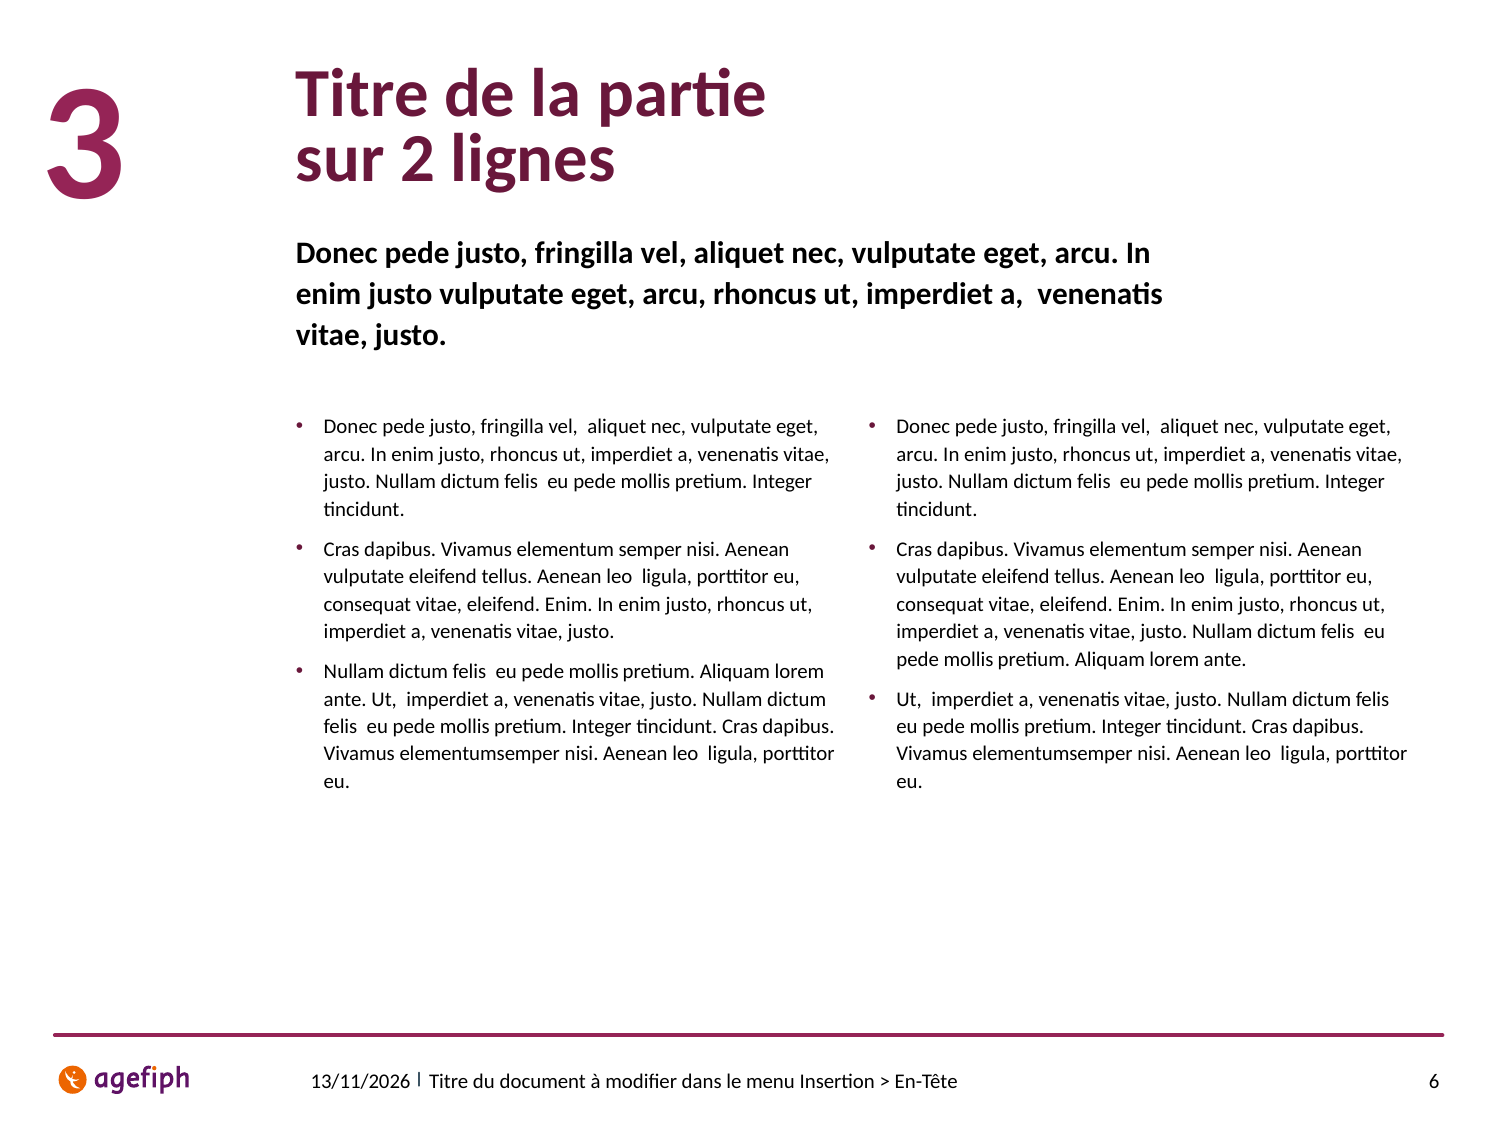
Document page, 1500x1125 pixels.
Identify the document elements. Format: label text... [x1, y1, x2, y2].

list 3 [41, 43, 249, 201]
slide_number 6 [1116, 1051, 1455, 1111]
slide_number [254, 1051, 414, 1111]
footer Titre du document à modifier dans le menu Insertion > En-Tête [414, 1051, 1086, 1111]
list Donec pede justo, fringilla vel, aliquet nec, vulputate eget, arcu. In enim justo, rhoncus ut, imperdiet a, venenatis vitae, justo. Nullam dictum felis eu pede mollis pretium. Integer tincidunt. Cras dapibus. Vivamus elementum semper nisi. Aenean vulputate eleifend tellus. Aenean leo ligula, porttitor eu, consequat vitae, eleifend. Enim. In enim justo, rhoncus ut, imperdiet a, venenatis vitae, justo. Nullam dictum felis eu pede mollis pretium. Aliquam lorem ante. Ut, imperdiet a, venenatis vitae, justo. Nullam dictum felis eu pede mollis pretium. Integer tincidunt. Cras dapibus. Vivamus elementumsemper nisi. Aenean leo ligula, porttitor eu. Donec pede justo, fringilla vel, aliquet nec, vulputate eget, arcu. In enim justo, rhoncus ut, imperdiet a, venenatis vitae, justo. Nullam dictum felis eu pede mollis pretium. Integer tincidunt. Cras dapibus. Vivamus elementum semper nisi. Aenean vulputate eleifend tellus. Aenean leo ligula, porttitor eu, consequat vitae, eleifend. Enim. In enim justo, rhoncus ut, imperdiet a, venenatis vitae, justo. Nullam dictum felis eu pede mollis pretium. Aliquam lorem ante. Ut, imperdiet a, venenatis vitae, justo. Nullam dictum felis eu pede mollis pretium. Integer tincidunt. Cras dapibus. Vivamus elementumsemper nisi. Aenean leo ligula, porttitor eu. [280, 402, 1427, 817]
list Donec pede justo, fringilla vel, aliquet nec, vulputate eget, arcu. In enim justo vulputate eget, arcu, rhoncus ut, imperdiet a, venenatis vitae, justo. [280, 220, 1202, 398]
title Titre de la partie sur 2 lignes [280, 71, 1427, 187]
